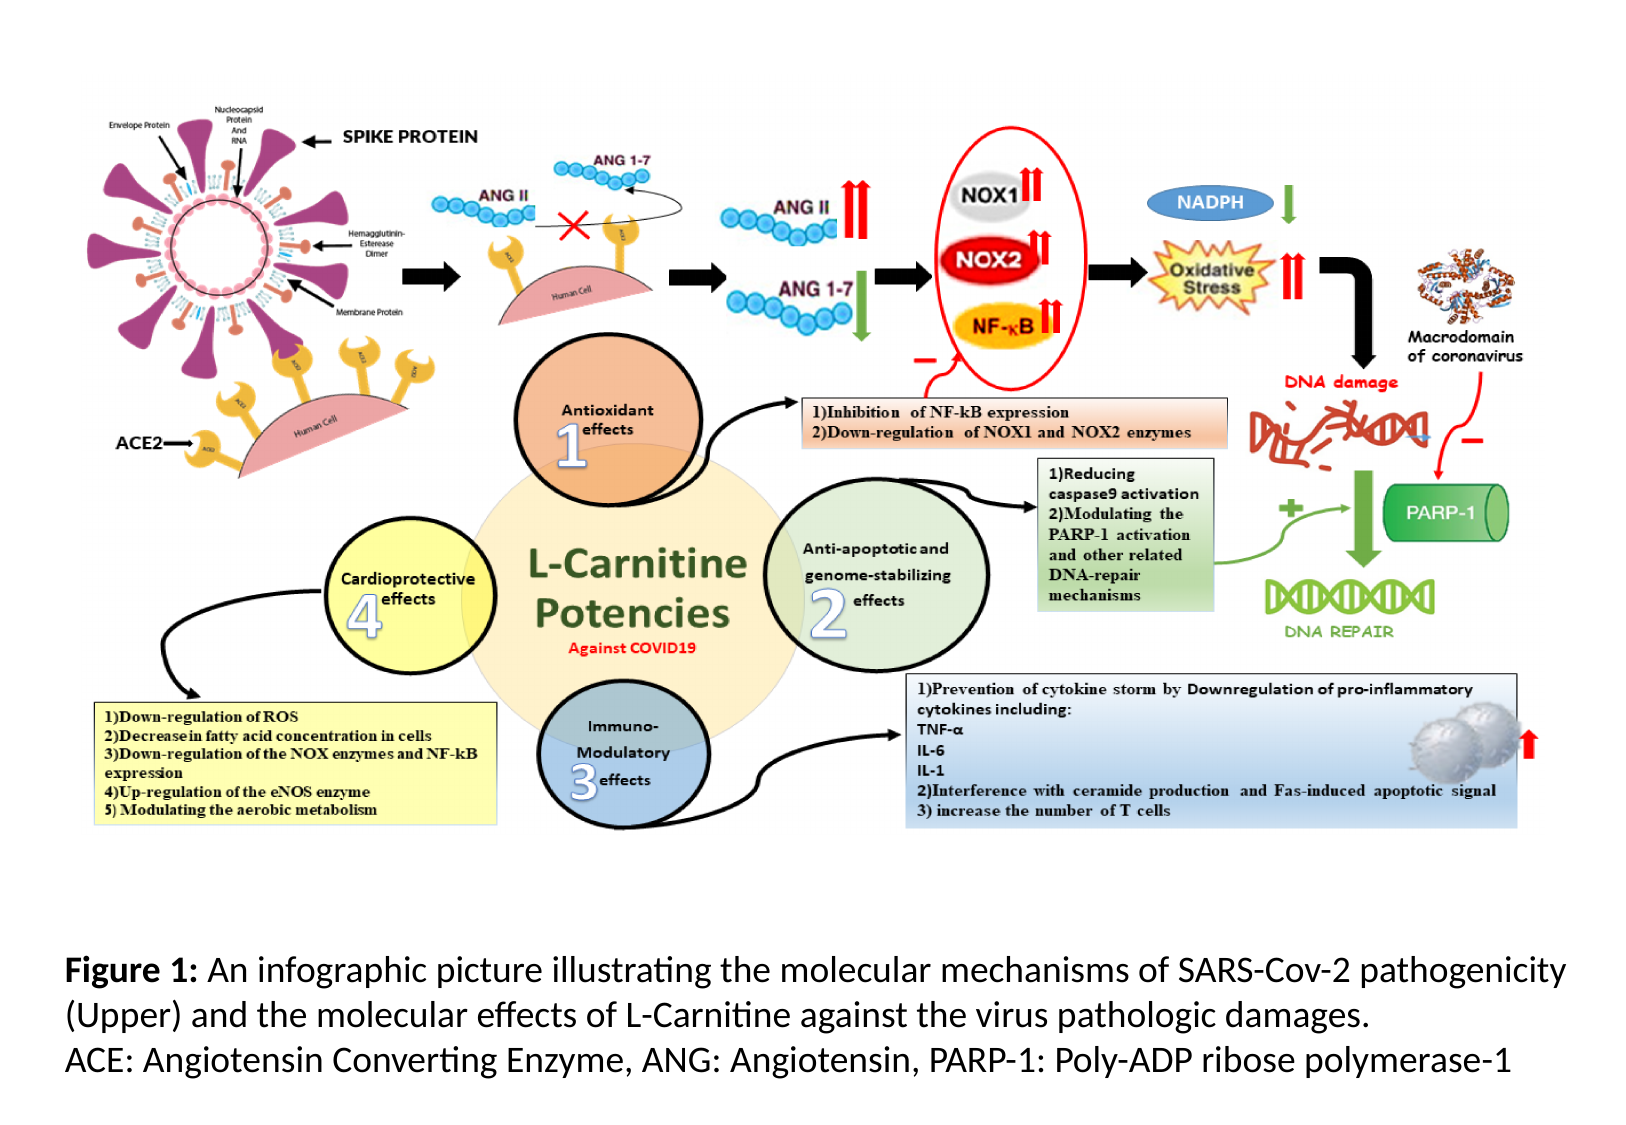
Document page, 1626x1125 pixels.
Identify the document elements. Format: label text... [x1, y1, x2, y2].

picture [81, 74, 1545, 835]
text_box Figure 1: An infographic picture illustrating the molecular mechanisms of SARS-Cov-2 pathogenicity (Upper) and the molecular effects of L-Carnitine against the virus pathologic damages. ACE: Angiotensin Converting Enzyme, ANG: Angiotensin, PARP-1: Poly-ADP ribose polymerase-1 [50, 937, 1600, 1088]
